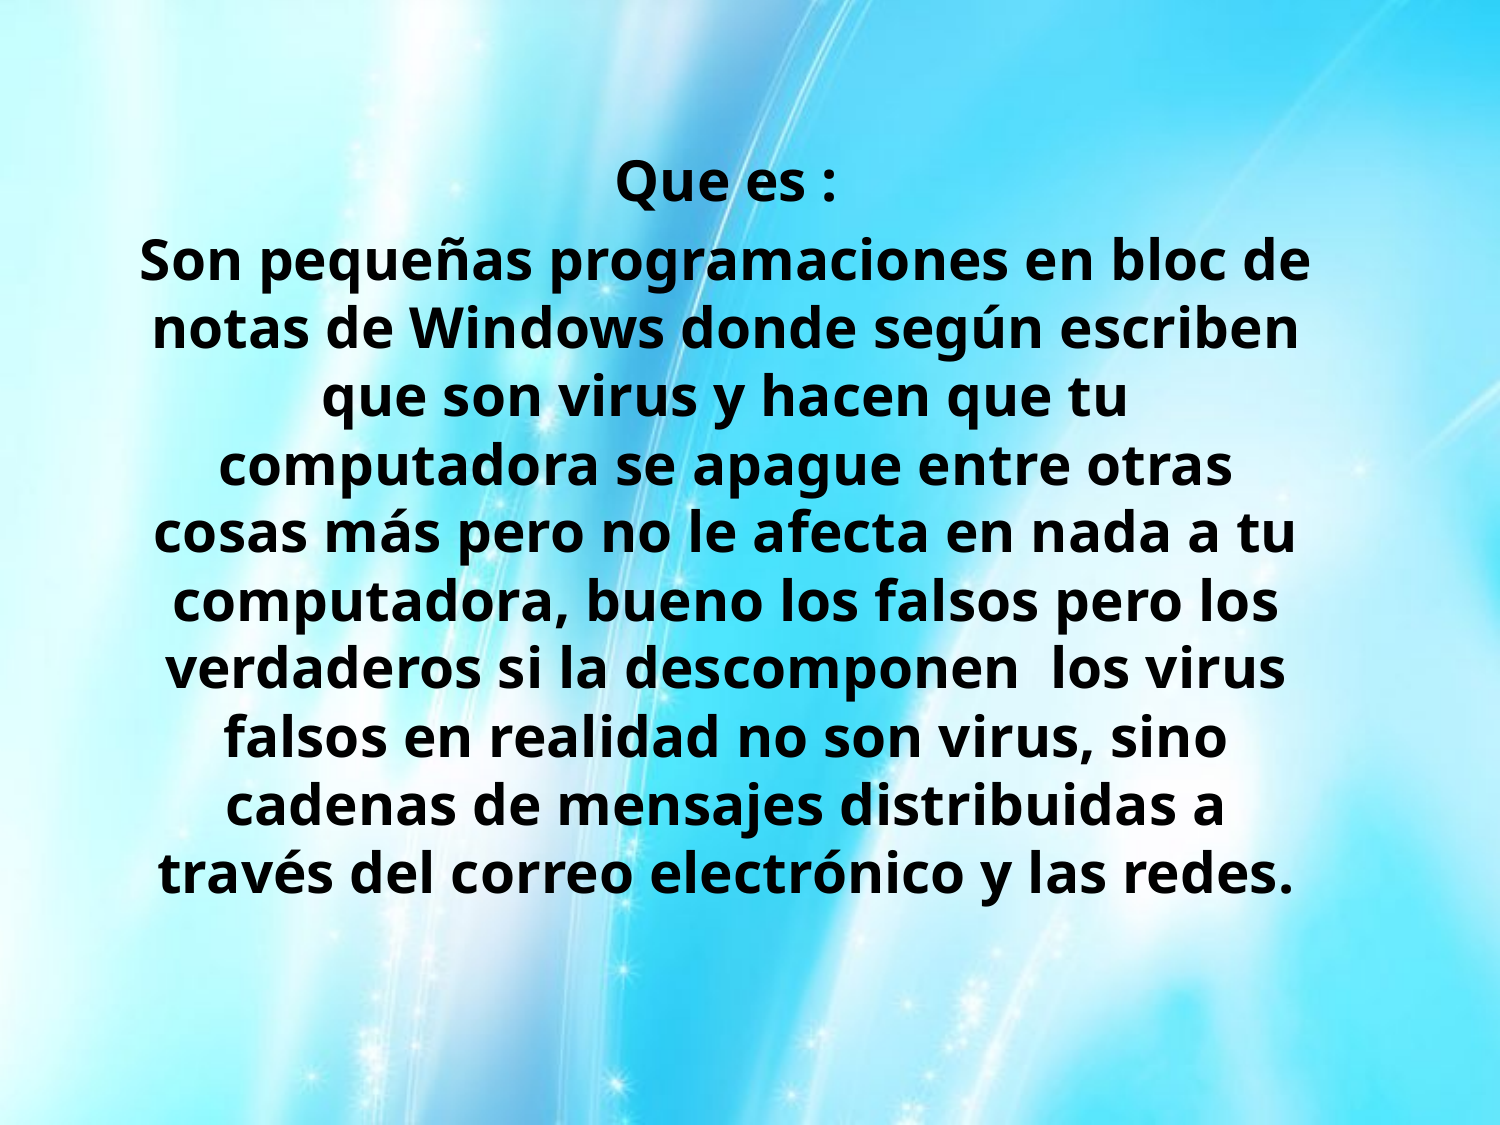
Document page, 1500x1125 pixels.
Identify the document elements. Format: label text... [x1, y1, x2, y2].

picture [0, 0, 1500, 1125]
subtitle Que es : Son pequeñas programaciones en bloc de notas de Windows donde según escriben que son virus y hacen que tu computadora se apague entre otras cosas más pero no le afecta en nada a tu computadora, bueno los falsos pero los verdaderos si la descomponen los virus falsos en realidad no son virus, sino cadenas de mensajes distribuidas a través del correo electrónico y las redes. [123, 137, 1329, 929]
